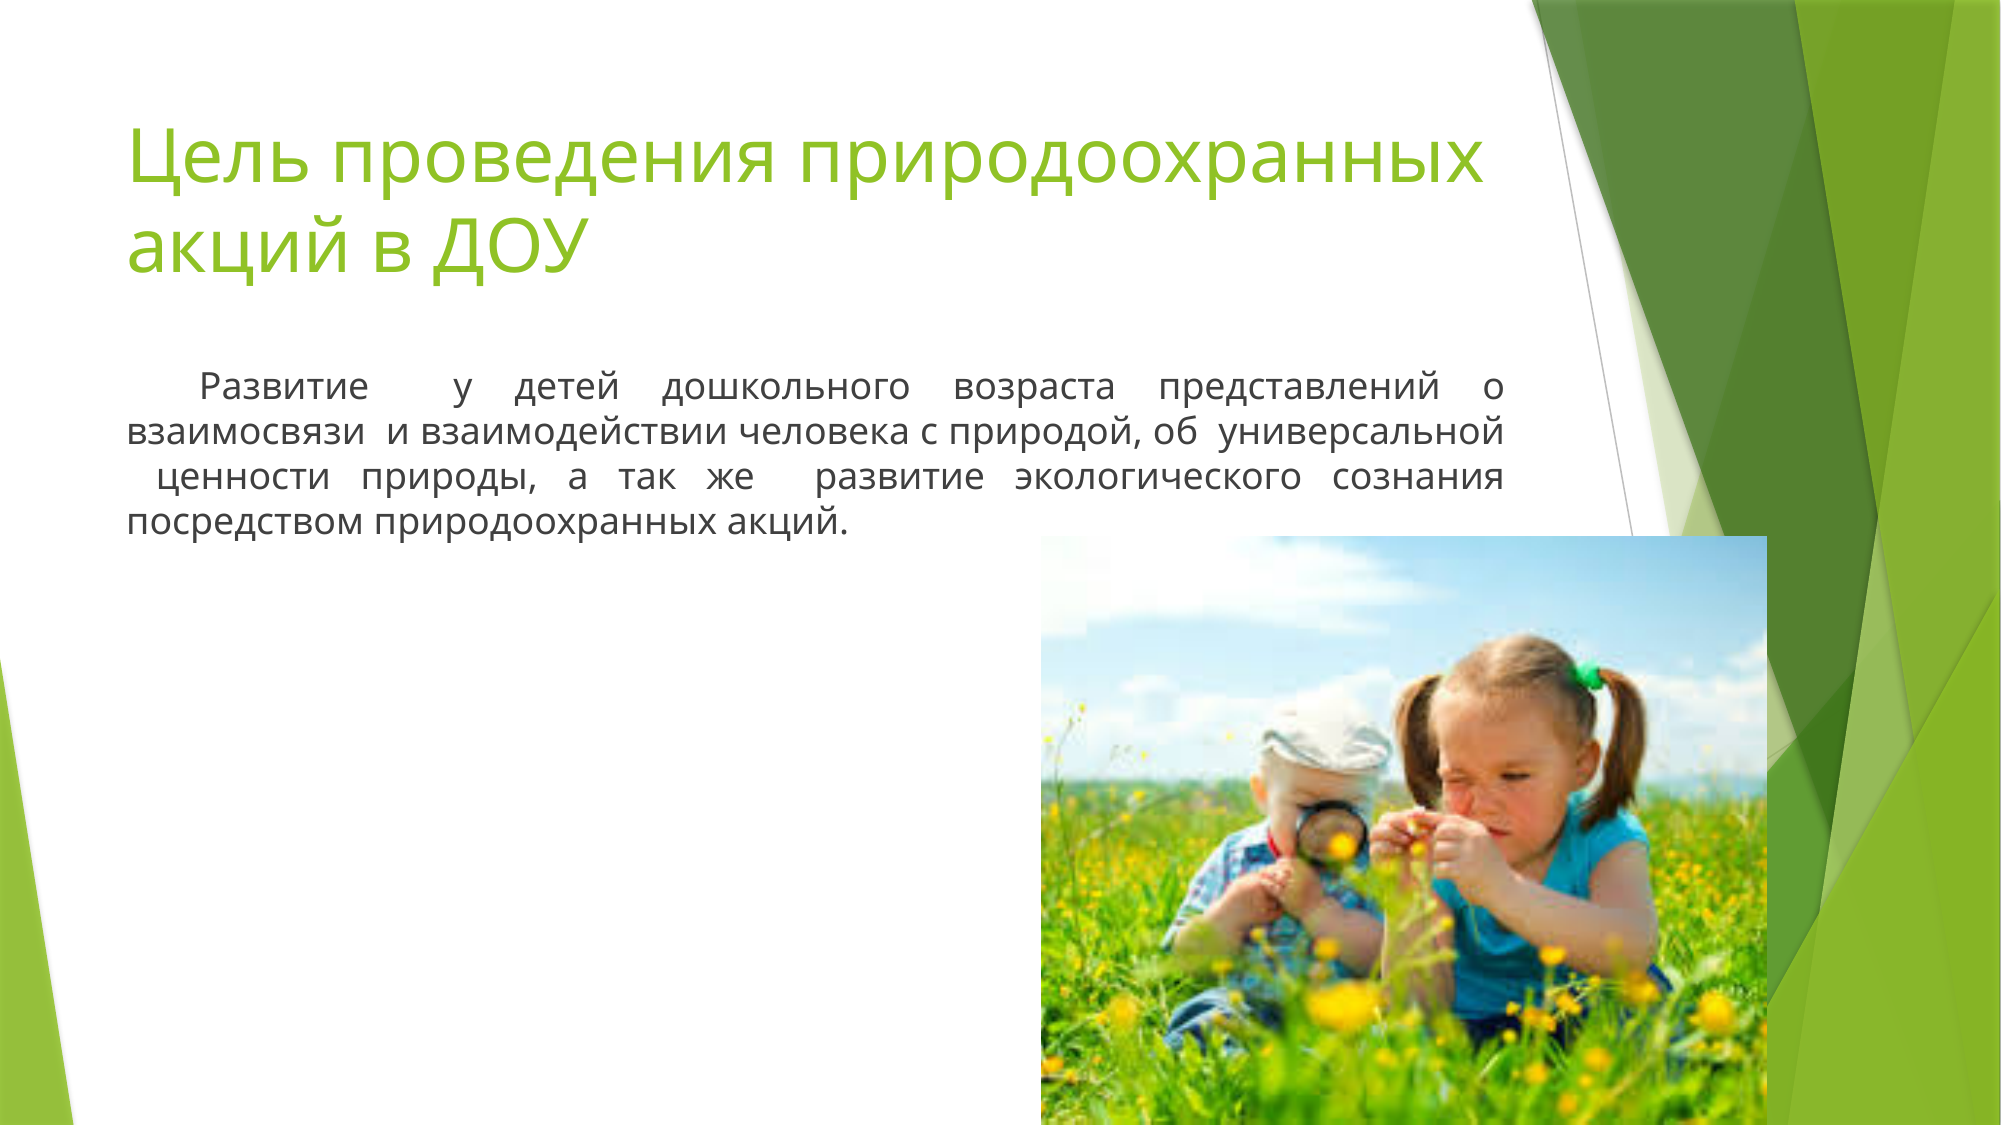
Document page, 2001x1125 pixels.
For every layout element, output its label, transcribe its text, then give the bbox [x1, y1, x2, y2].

list Развитие у детей дошкольного возраста представлений о взаимосвязи и взаимодействии человека с природой, об универсальной ценности природы, а так же развитие экологического сознания посредством природоохранных акций. [111, 354, 1522, 992]
picture [1040, 535, 1768, 1125]
title Цель проведения природоохранных акций в ДОУ [111, 99, 1522, 317]
